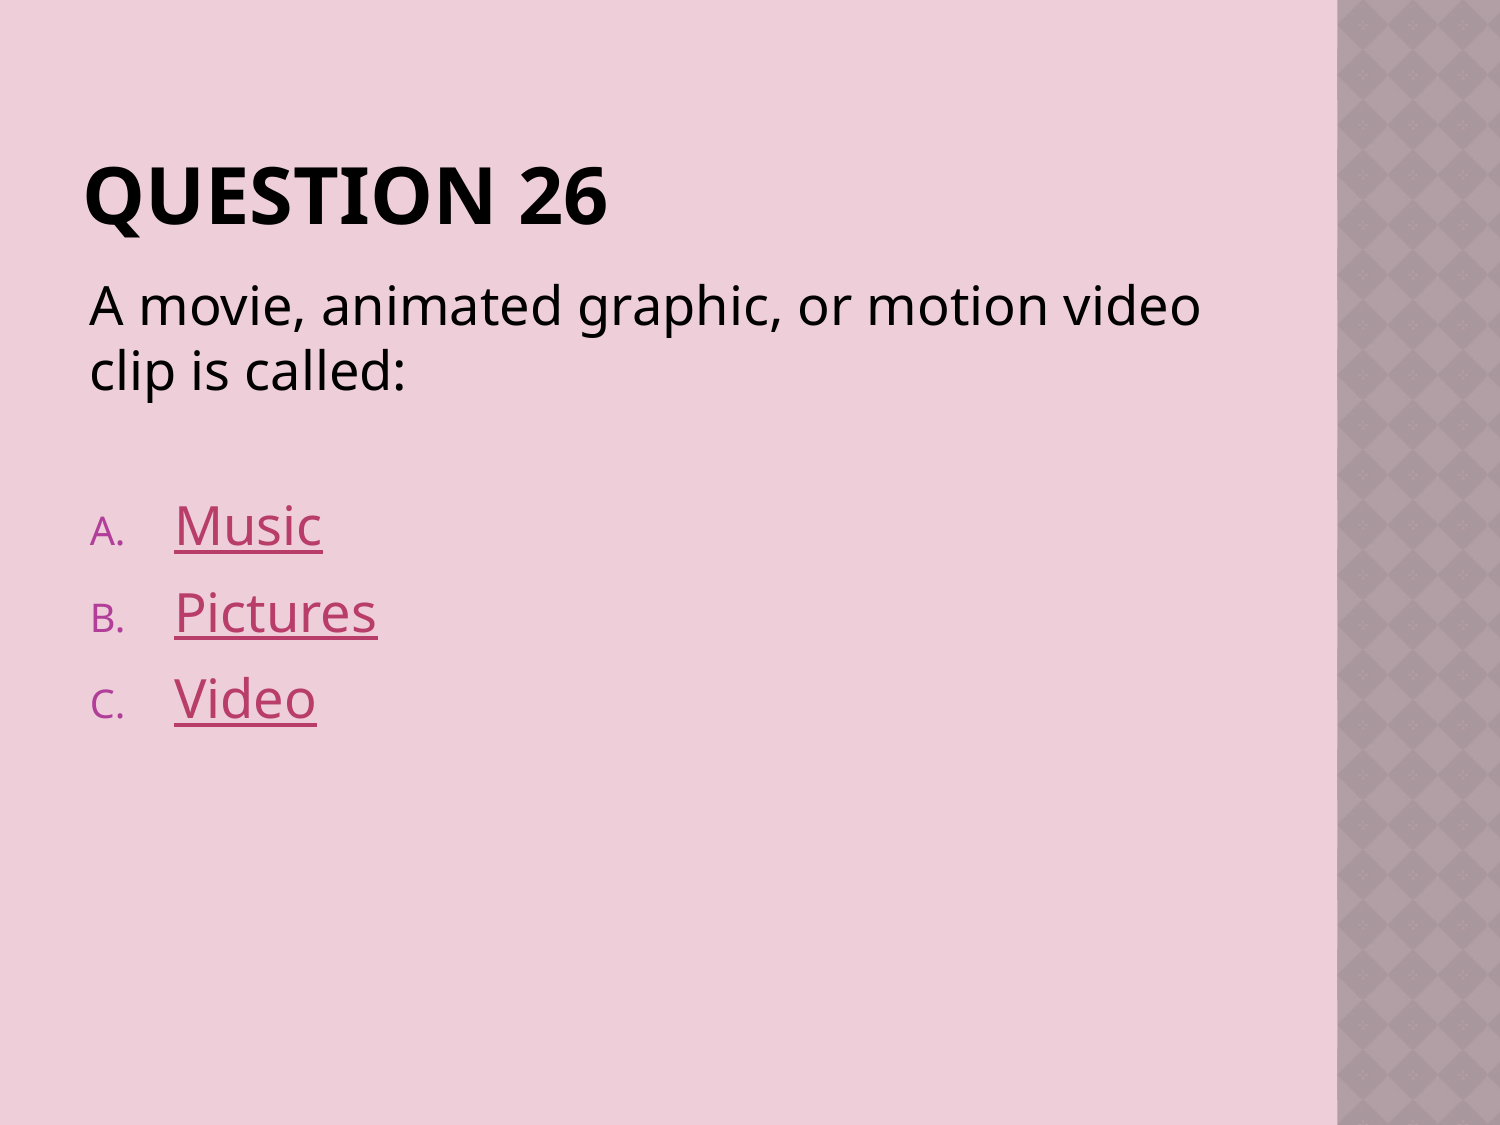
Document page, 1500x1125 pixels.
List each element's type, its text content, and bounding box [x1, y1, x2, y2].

list A movie, animated graphic, or motion video clip is called: Music Pictures Video [75, 264, 1263, 1059]
title Question 26 [75, 52, 1263, 240]
